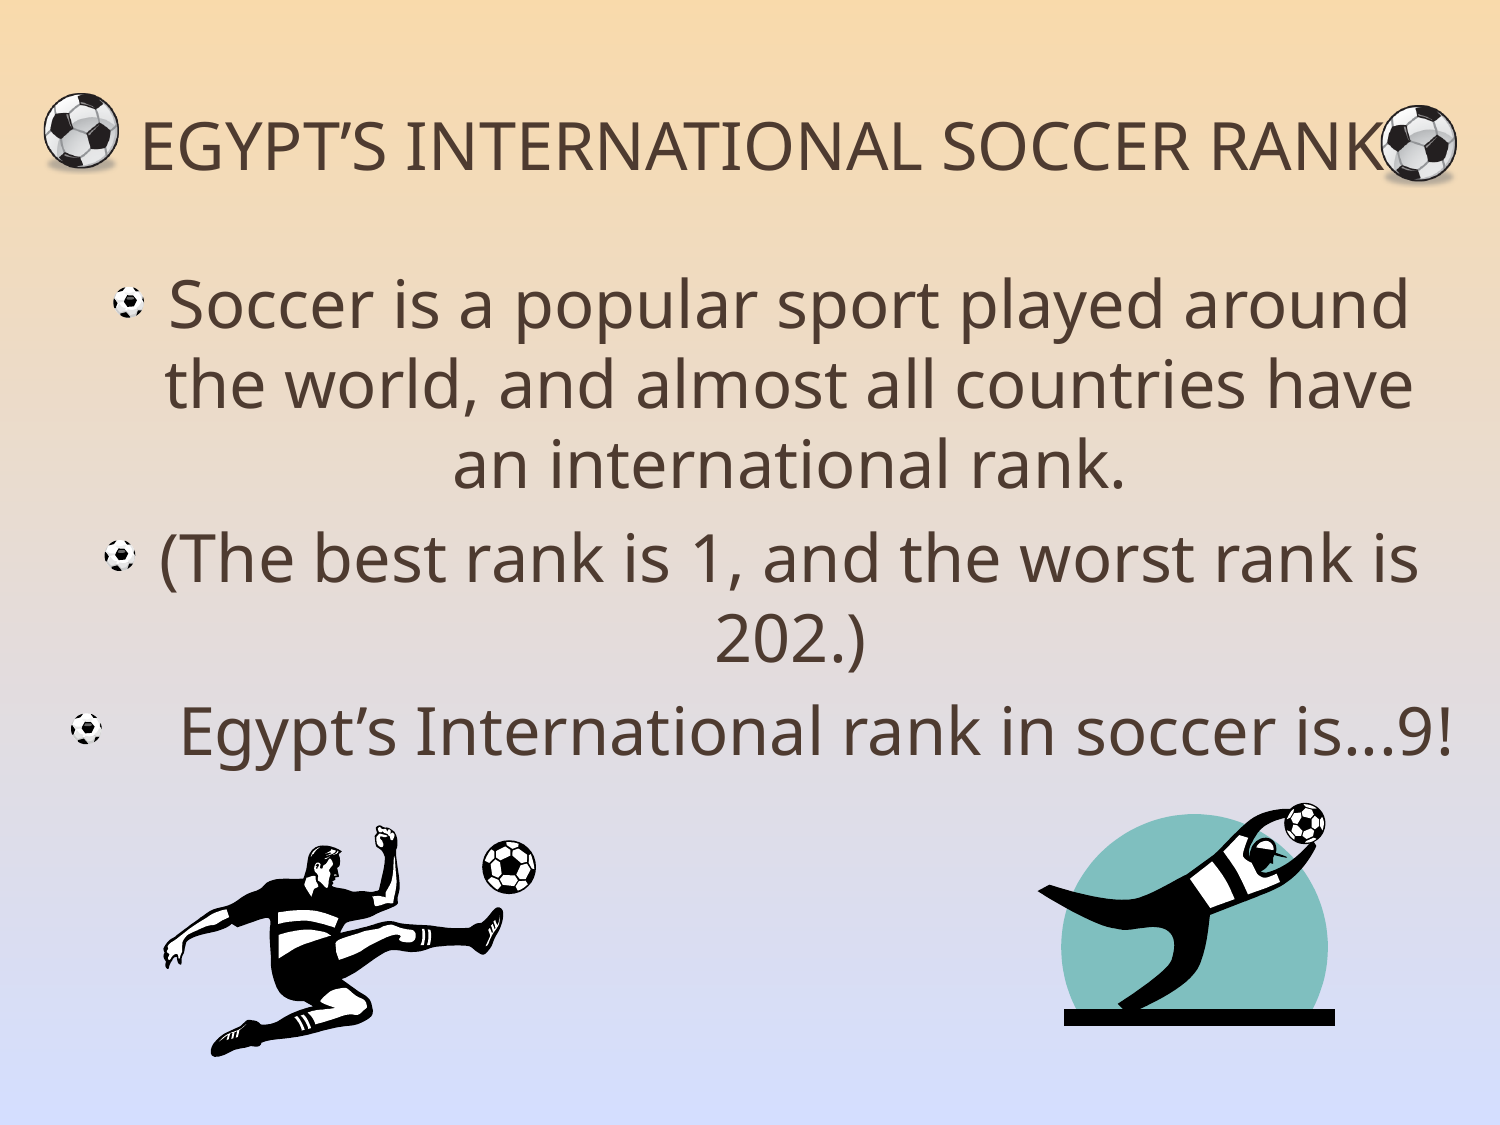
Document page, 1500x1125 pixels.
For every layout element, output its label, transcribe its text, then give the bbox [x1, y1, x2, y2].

picture [1374, 99, 1463, 188]
title Egypt’s International Soccer Rank [50, 75, 1475, 213]
picture [37, 87, 126, 176]
picture [1037, 799, 1336, 1027]
picture [162, 824, 537, 1066]
list Soccer is a popular sport played around the world, and almost all countries have an international rank. (The best rank is 1, and the worst rank is 202.) Egypt’s International rank in soccer is...9! [50, 254, 1475, 998]
